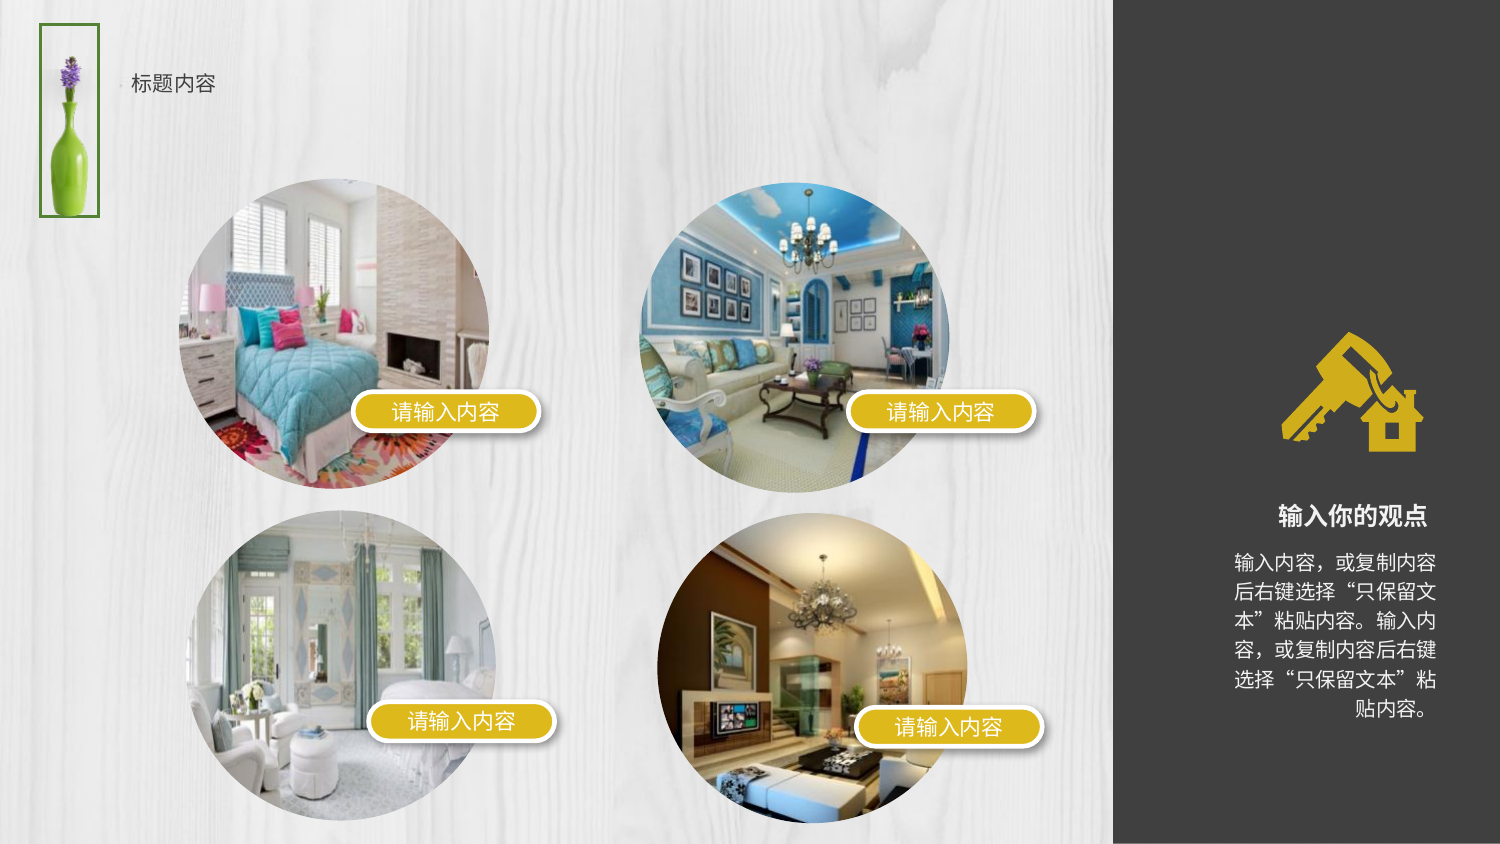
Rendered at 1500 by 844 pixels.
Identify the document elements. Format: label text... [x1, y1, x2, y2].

picture [0, 0, 1112, 844]
text_box [1281, 331, 1424, 452]
text_box [656, 512, 969, 825]
text_box [184, 509, 497, 822]
text_box 请输入内容 [855, 706, 1044, 748]
text_box 标题内容 [116, 63, 317, 104]
text_box 请输入内容 [352, 390, 541, 432]
text_box 请输入内容 [847, 390, 1036, 432]
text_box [1211, 492, 1500, 760]
text_box [1112, 0, 1500, 844]
text_box [177, 177, 491, 490]
text_box [638, 181, 951, 494]
text_box 请输入内容 [367, 700, 556, 742]
